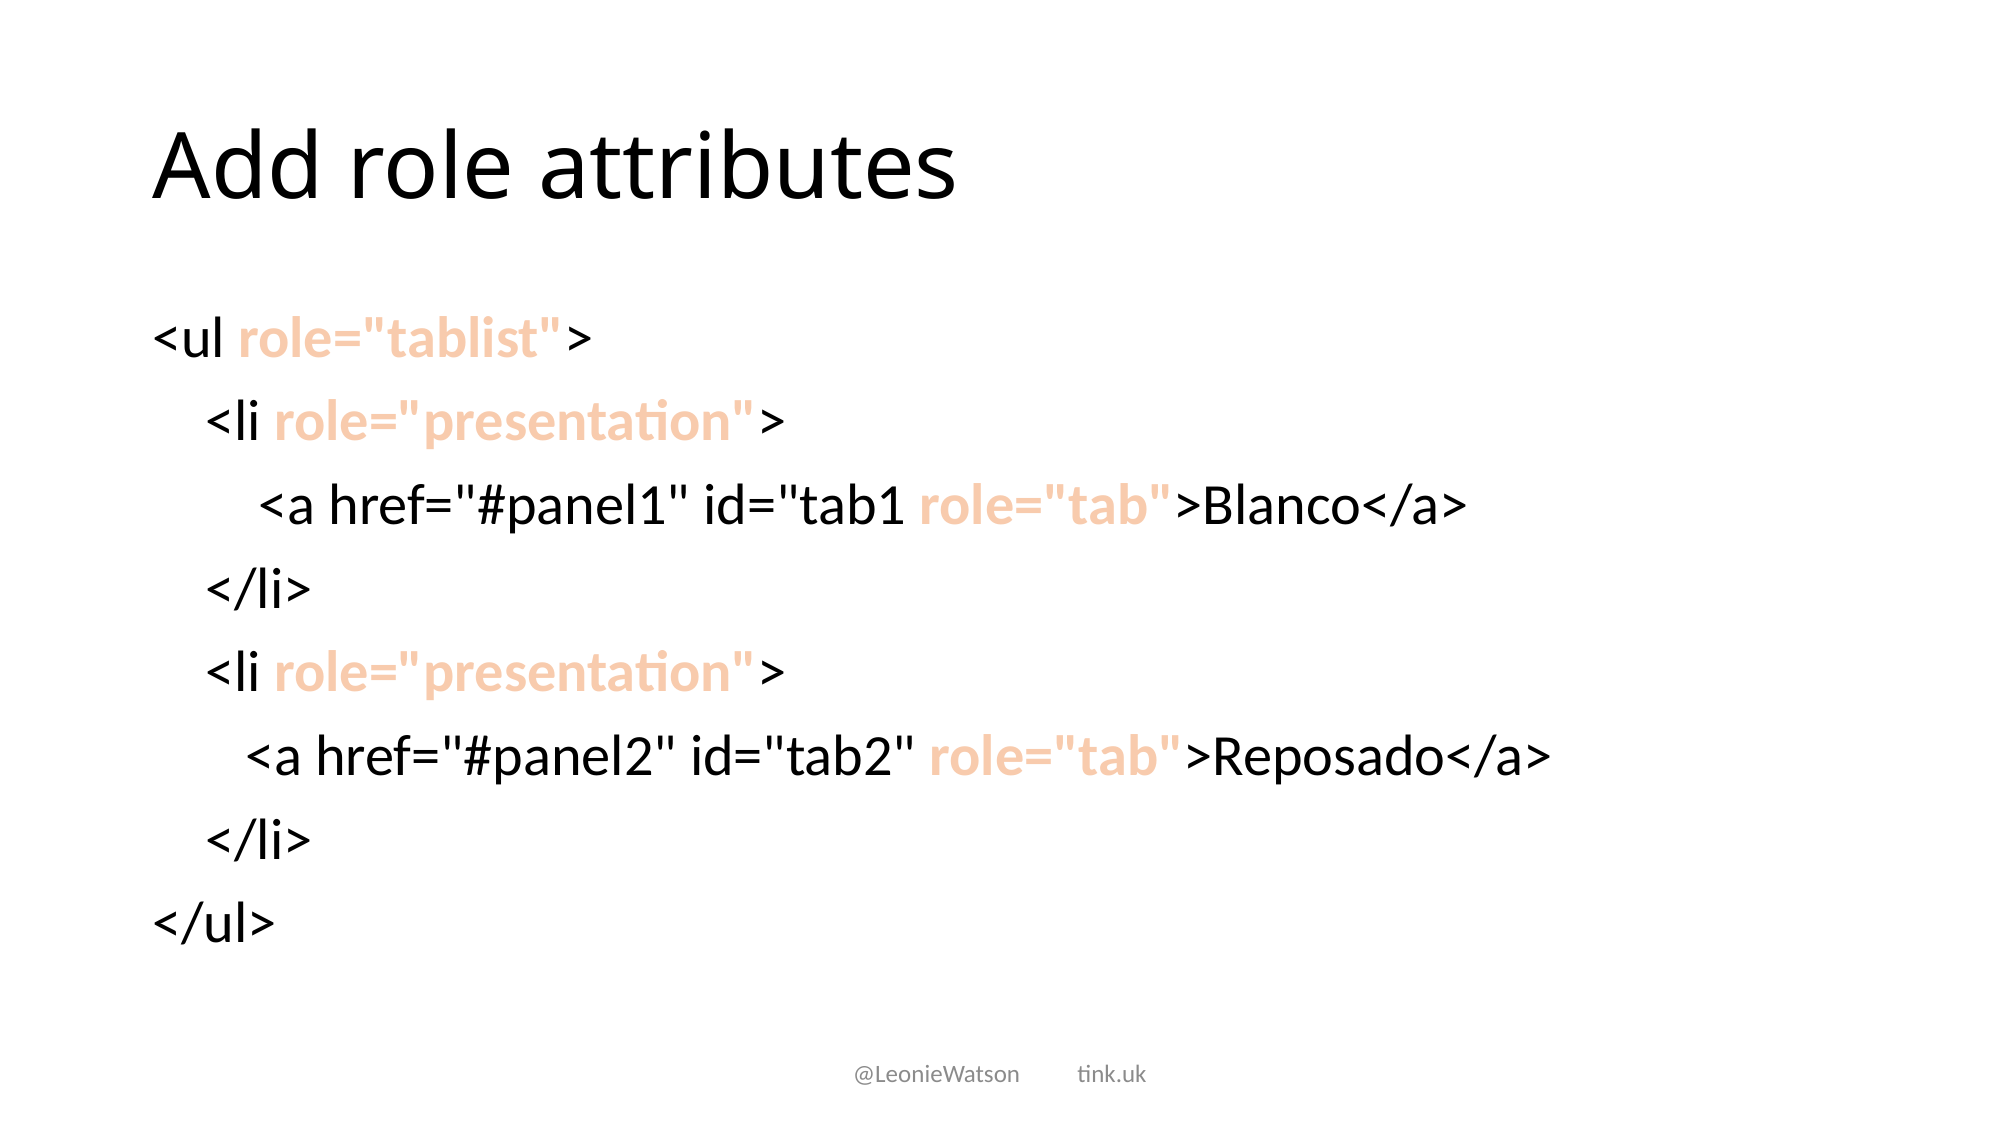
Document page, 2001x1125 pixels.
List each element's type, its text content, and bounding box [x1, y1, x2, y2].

title Add role attributes [137, 59, 1863, 278]
footer @LeonieWatson tink.uk [662, 1042, 1338, 1103]
list <ul role="tablist"> <li role="presentation"> <a href="#panel1" id="tab1 role="tab">Blanco</a> </li> <li role="presentation"> <a href="#panel2" id="tab2" role="tab">Reposado</a> </li> </ul> [137, 299, 1863, 1014]
